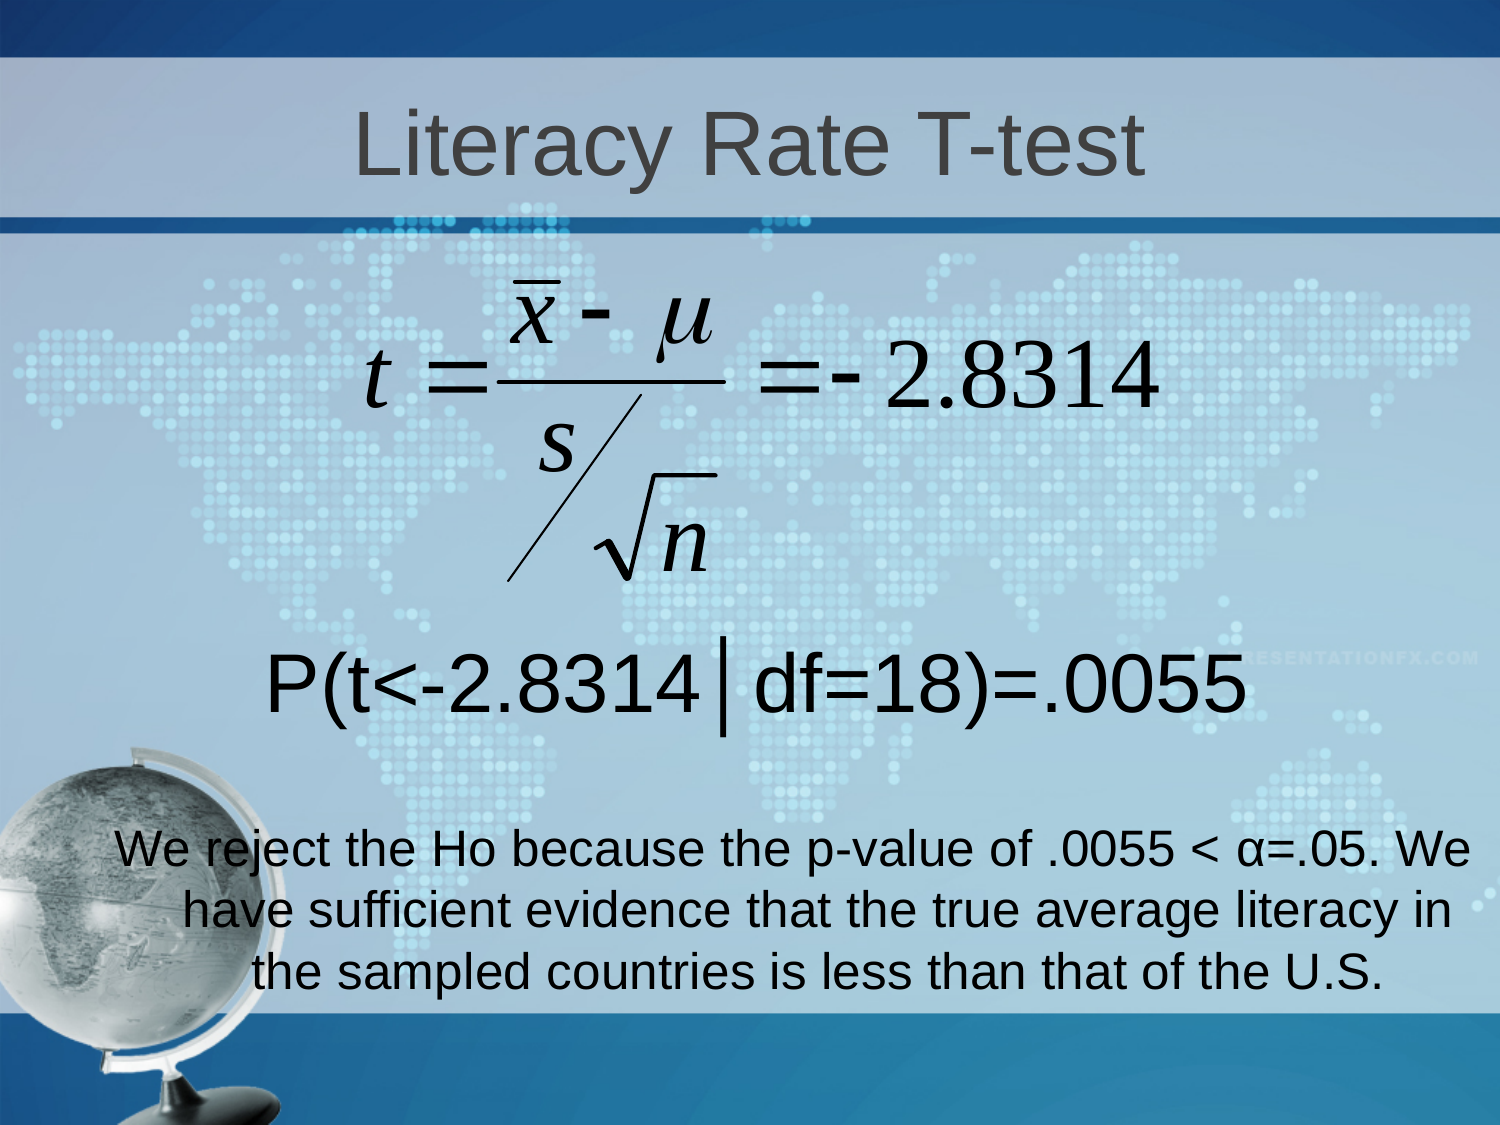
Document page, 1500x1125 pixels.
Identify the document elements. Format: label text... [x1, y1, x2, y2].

text_box P(t<-2.8314│df=18)=.0055 [249, 621, 1500, 737]
title Literacy Rate T-test [74, 44, 1426, 233]
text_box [349, 247, 1180, 601]
picture [0, 0, 1500, 1125]
text_box We reject the Ho because the p-value of .0055 < α=.05. We have sufficient evidence that the true average literacy in the sampled countries is less than that of the U.S. [74, 807, 1500, 1050]
